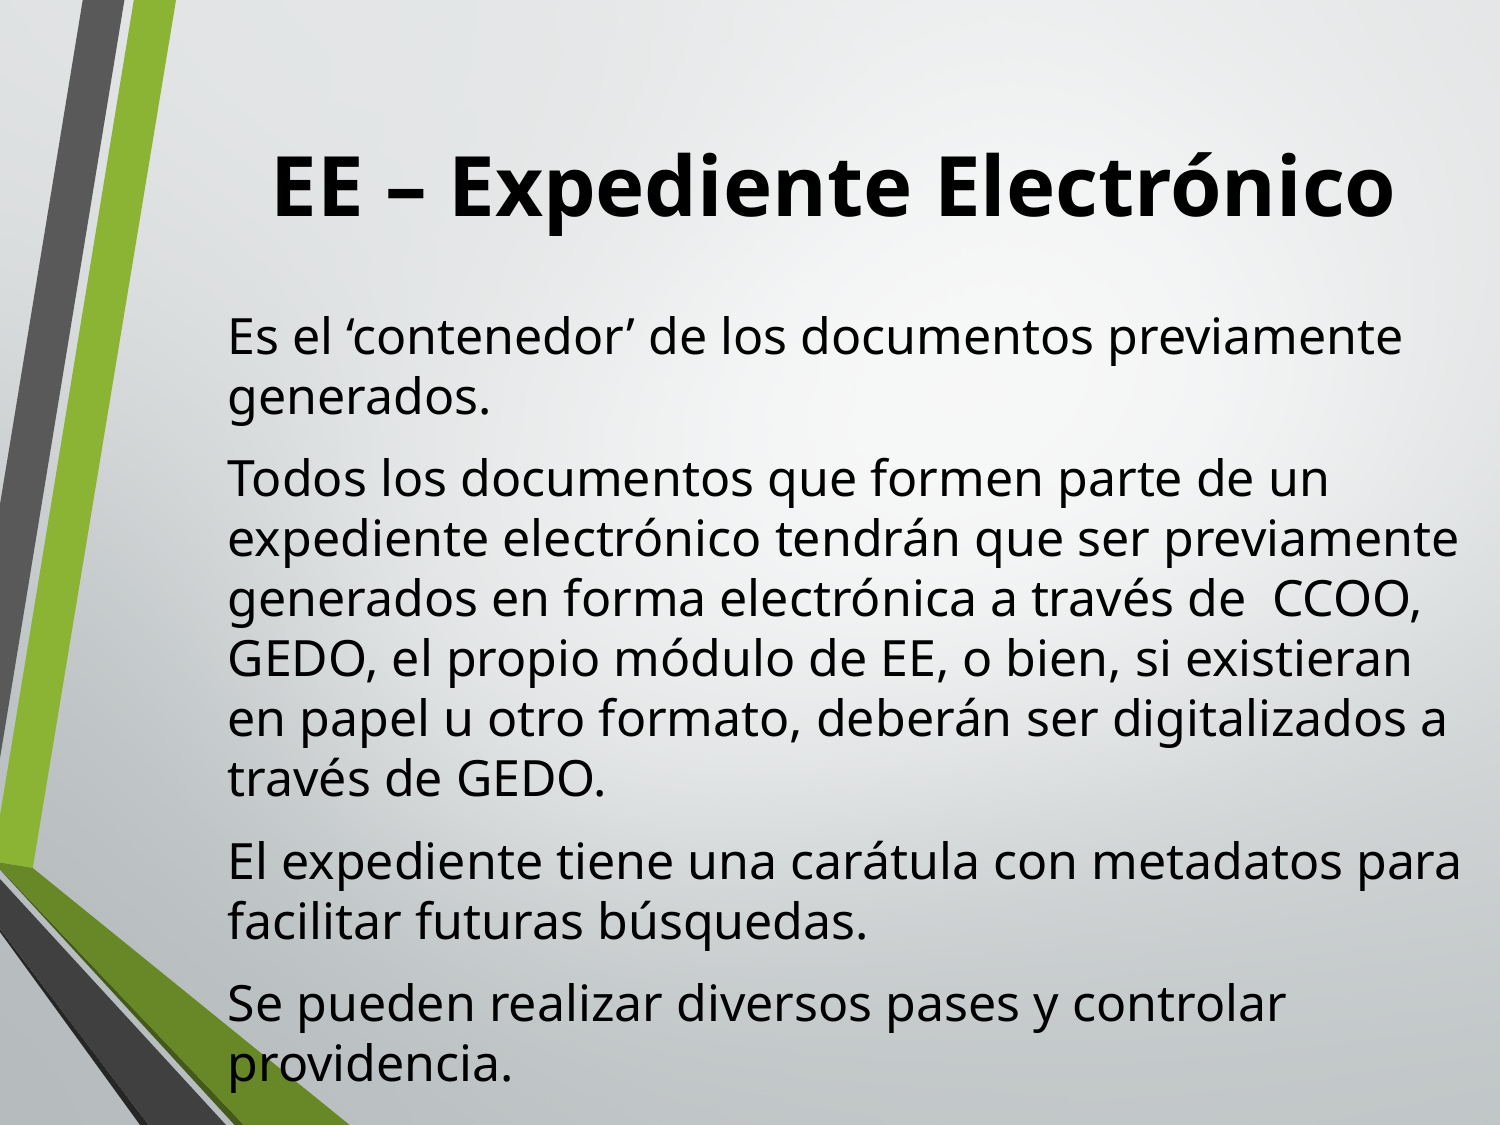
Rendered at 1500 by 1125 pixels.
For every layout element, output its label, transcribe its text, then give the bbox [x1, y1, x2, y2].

list Es el ‘contenedor’ de los documentos previamente generados. Todos los documentos que formen parte de un expediente electrónico tendrán que ser previamente generados en forma electrónica a través de CCOO, GEDO, el propio módulo de EE, o bien, si existieran en papel u otro formato, deberán ser digitalizados a través de GEDO. El expediente tiene una carátula con metadatos para facilitar futuras búsquedas. Se pueden realizar diversos pases y controlar providencia. [212, 335, 1493, 1062]
title EE – Expediente Electrónico [187, 101, 1481, 265]
